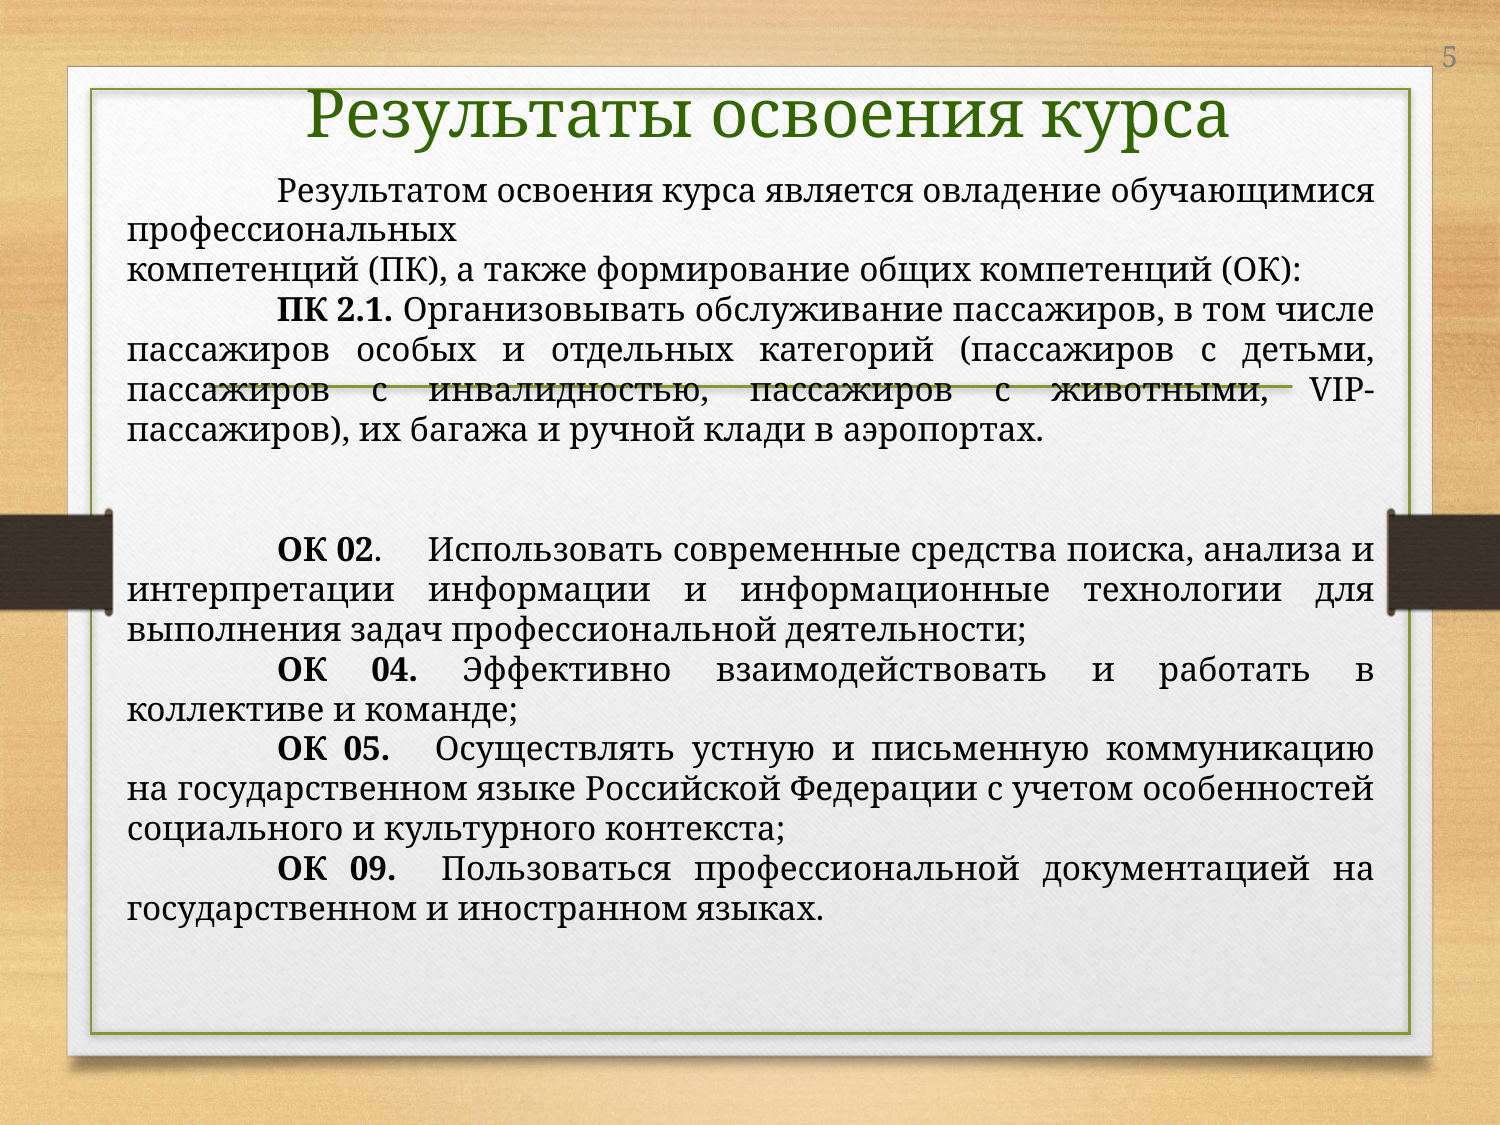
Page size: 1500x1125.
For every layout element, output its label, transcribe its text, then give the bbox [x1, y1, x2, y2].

picture [0, 0, 1500, 1125]
text_box Результатом освоения курса является овладение обучающимися профессиональных компетенций (ПК), а также формирование общих компетенций (ОК): ПК 2.1. Организовывать обслуживание пассажиров, в том числе пассажиров особых и отдельных категорий (пассажиров с детьми, пассажиров с инвалидностью, пассажиров с животными, VIP-пассажиров), их багажа и ручной клади в аэропортах. ОК 02. Использовать современные средства поиска, анализа и интерпретации информации и информационные технологии для выполнения задач профессиональной деятельности; ОК 04. Эффективно взаимодействовать и работать в коллективе и команде; ОК 05. Осуществлять устную и письменную коммуникацию на государственном языке Российской Федерации с учетом особенностей социального и культурного контекста; ОК 09. Пользоваться профессиональной документацией на государственном и иностранном языках. [112, 161, 1391, 935]
text_box [1364, 30, 1473, 91]
title Результаты освоения курса [112, 51, 1425, 171]
